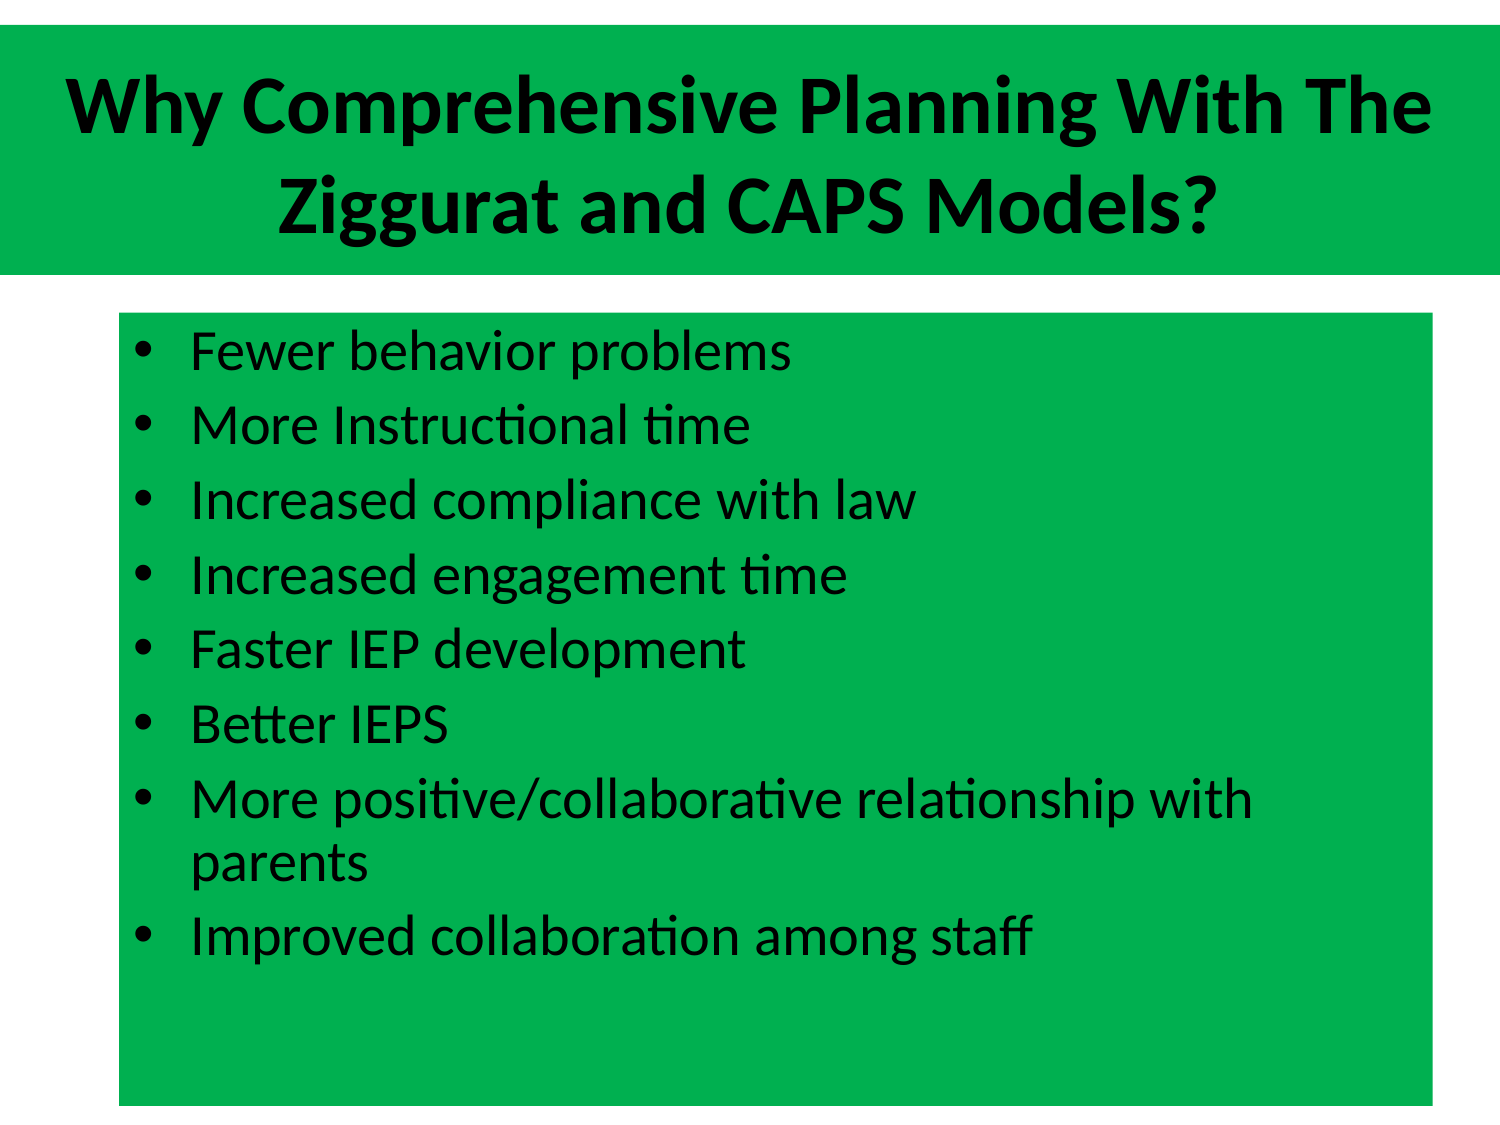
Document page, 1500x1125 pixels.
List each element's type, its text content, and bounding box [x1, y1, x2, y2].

list Fewer behavior problems More Instructional time Increased compliance with law Increased engagement time Faster IEP development Better IEPS More positive/collaborative relationship with parents Improved collaboration among staff [119, 312, 1433, 1106]
title Why Comprehensive Planning With The Ziggurat and CAPS Models? [0, 24, 1500, 275]
